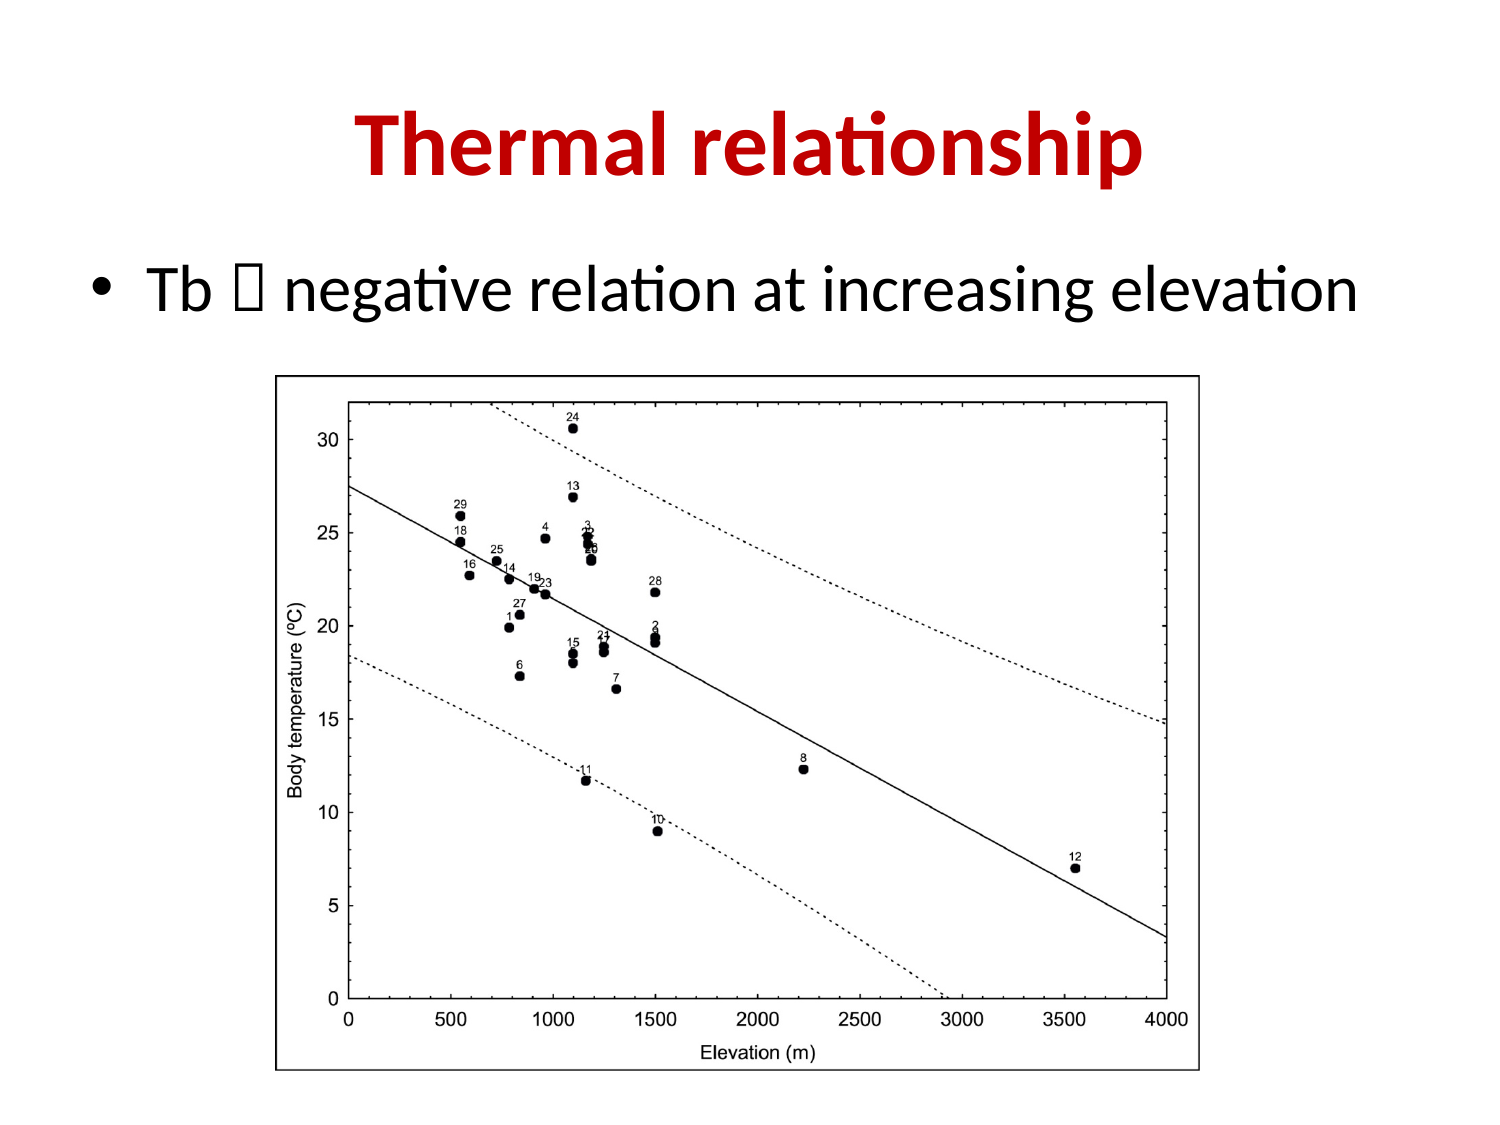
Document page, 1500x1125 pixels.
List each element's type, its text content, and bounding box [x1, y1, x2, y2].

list Tb  negative relation at increasing elevation [75, 237, 1425, 363]
title Thermal relationship [75, 45, 1425, 233]
picture [274, 374, 1201, 1071]
